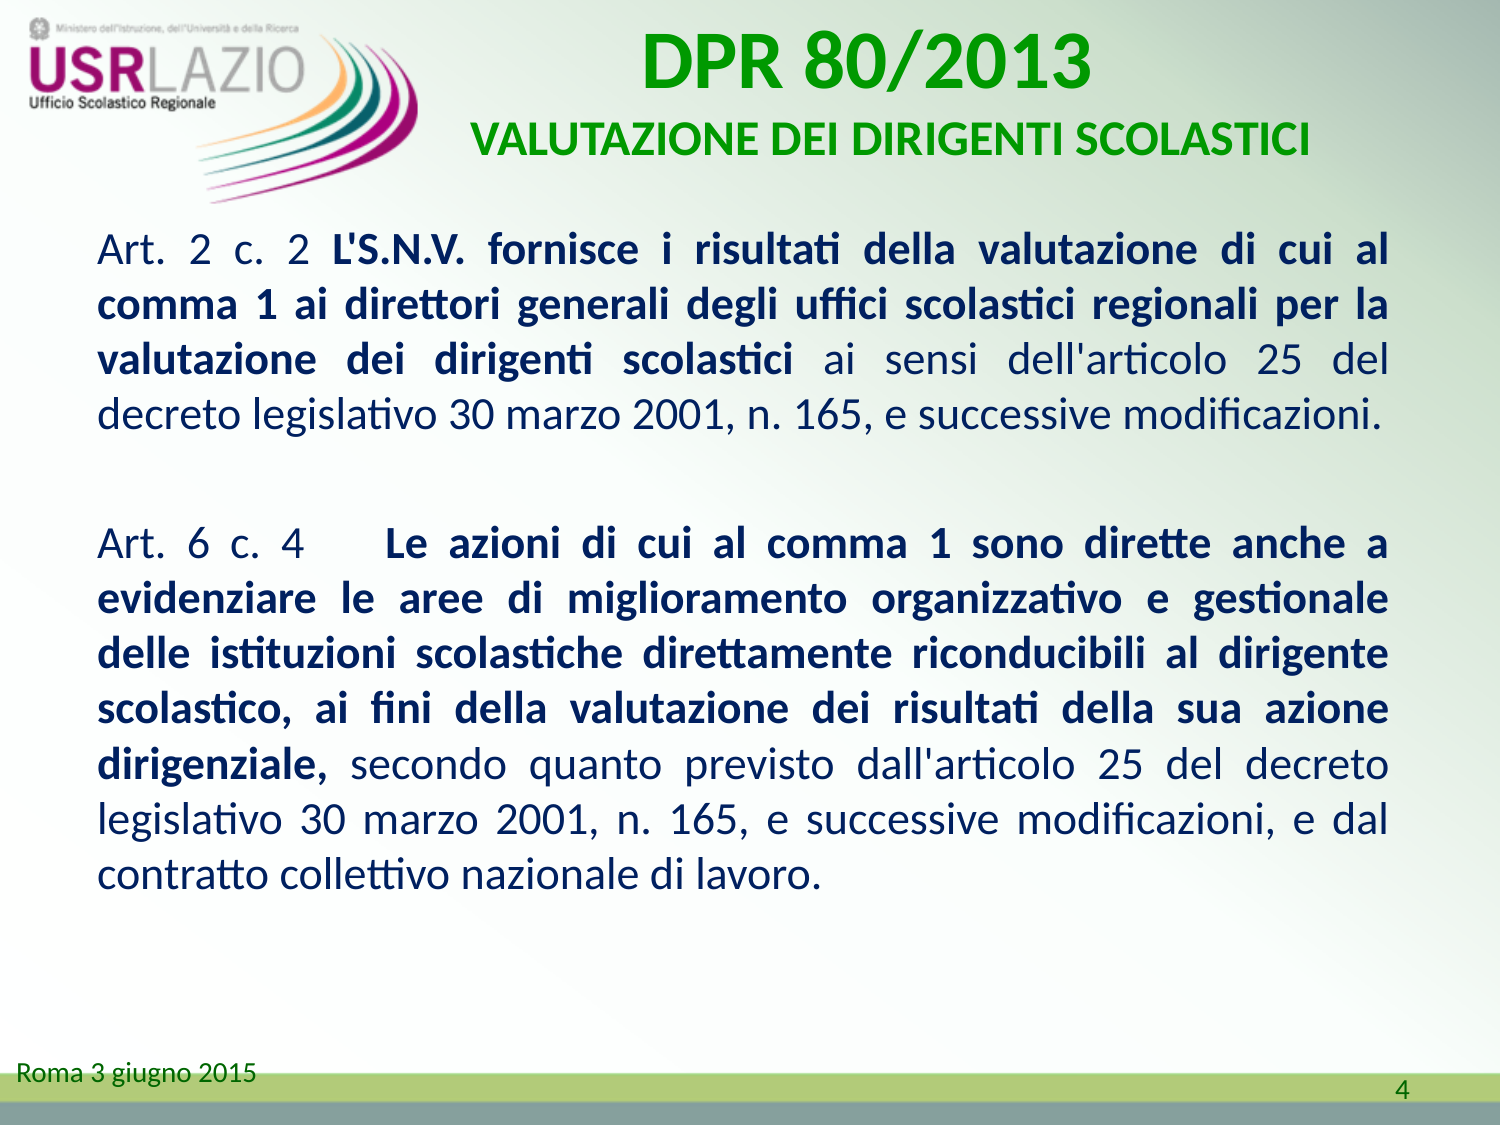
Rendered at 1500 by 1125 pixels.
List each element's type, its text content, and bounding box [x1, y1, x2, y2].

text_box DPR 80/2013 VALUTAZIONE DEI DIRIGENTI SCOLASTICI [383, 23, 1388, 148]
picture [0, 0, 1500, 1125]
footer Roma 3 giugno 2015 [0, 1058, 475, 1119]
subtitle Art. 2 c. 2 L'S.N.V. fornisce i risultati della valutazione di cui al comma 1 ai direttori generali degli uffici scolastici regionali per la valutazione dei dirigenti scolastici ai sensi dell'articolo 25 del decreto legislativo 30 marzo 2001, n. 165, e successive modificazioni. Art. 6 c. 4 Le azioni di cui al comma 1 sono dirette anche a evidenziare le aree di miglioramento organizzativo e gestionale delle istituzioni scolastiche direttamente riconducibili al dirigente scolastico, ai fini della valutazione dei risultati della sua azione dirigenziale, secondo quanto previsto dall'articolo 25 del decreto legislativo 30 marzo 2001, n. 165, e successive modificazioni, e dal contratto collettivo nazionale di lavoro. [82, 210, 1406, 929]
slide_number 4 [1074, 1057, 1425, 1118]
